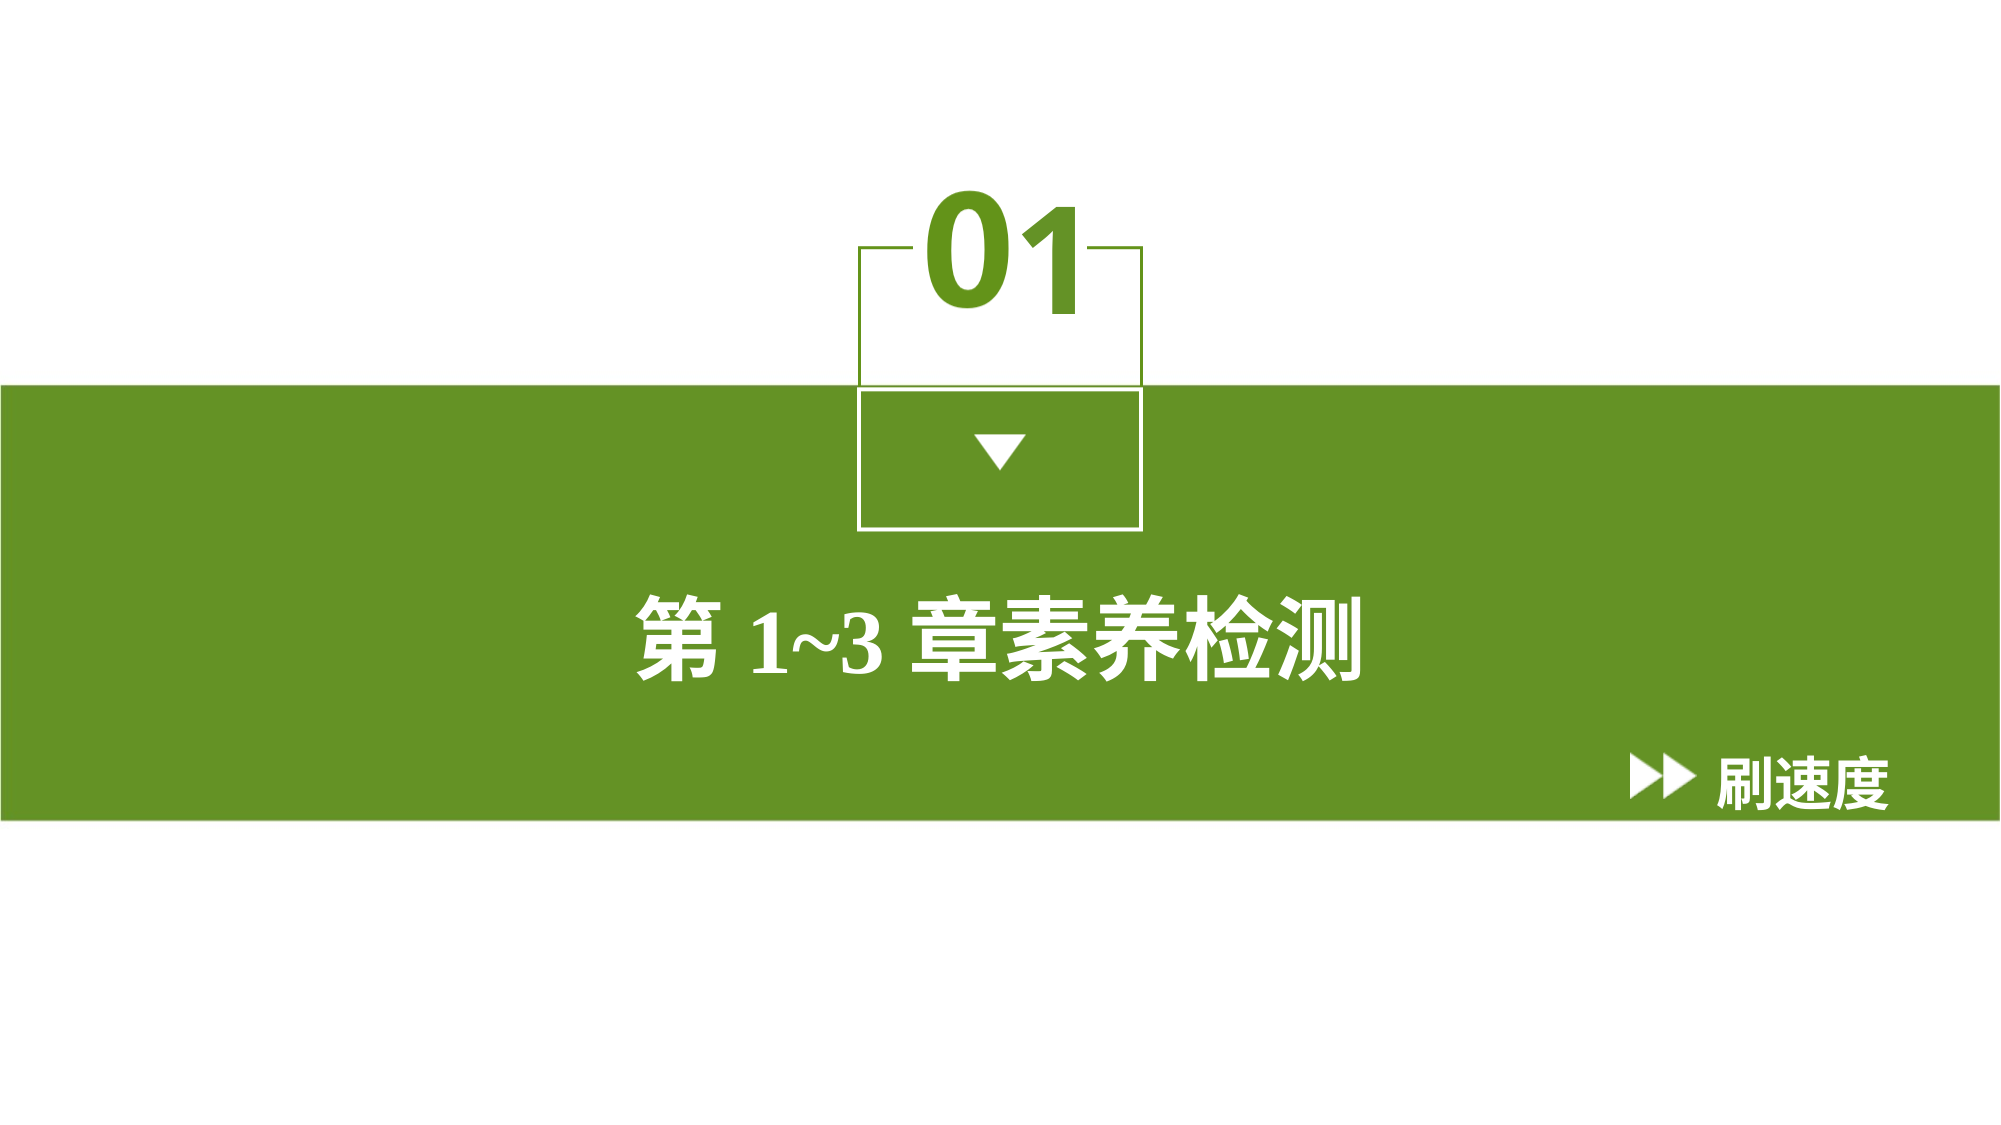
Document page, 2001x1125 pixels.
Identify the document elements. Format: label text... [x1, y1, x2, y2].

picture [0, 0, 2000, 572]
text_box 1 [1013, 156, 1173, 353]
picture [0, 699, 2000, 1125]
text_box 刷速度 [1715, 718, 1997, 812]
text_box 第1~3章素养检测 [0, 572, 2000, 699]
